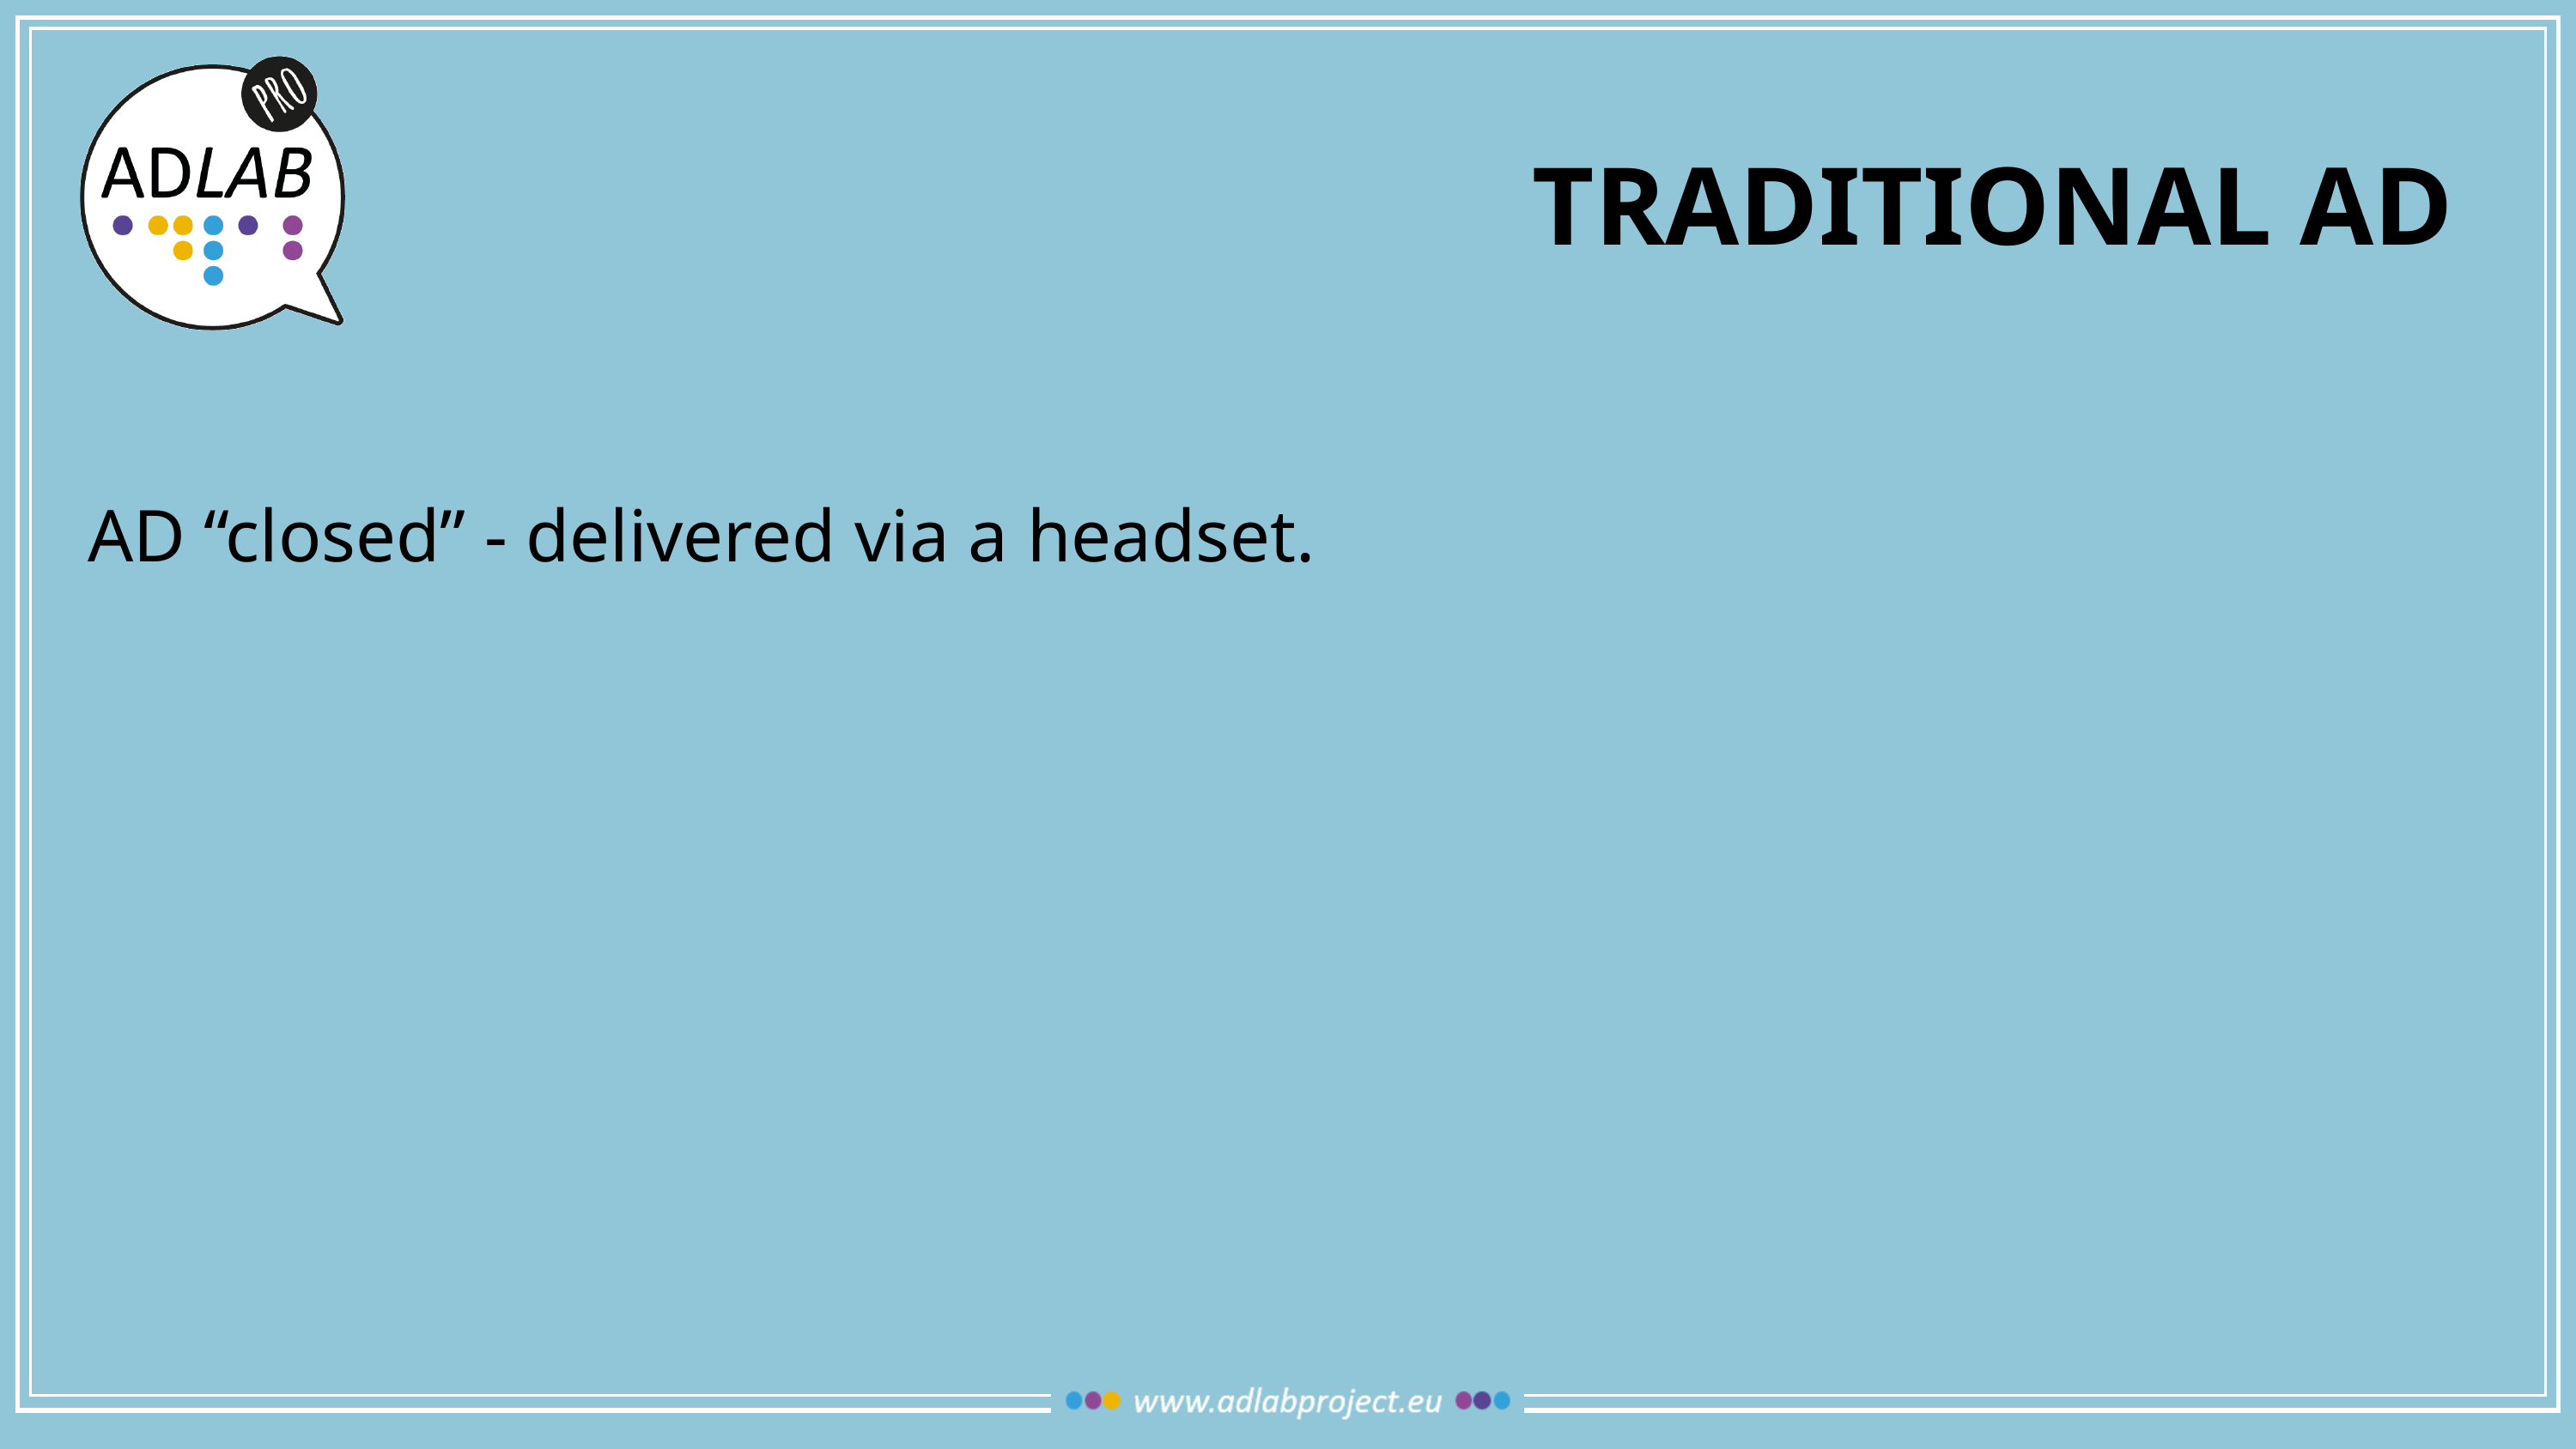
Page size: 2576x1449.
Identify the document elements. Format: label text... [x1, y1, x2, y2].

picture [1051, 1378, 1524, 1429]
list AD “closed” - delivered via a headset. [75, 440, 2501, 1122]
title traditional ad [384, 70, 2467, 351]
picture [72, 49, 353, 330]
